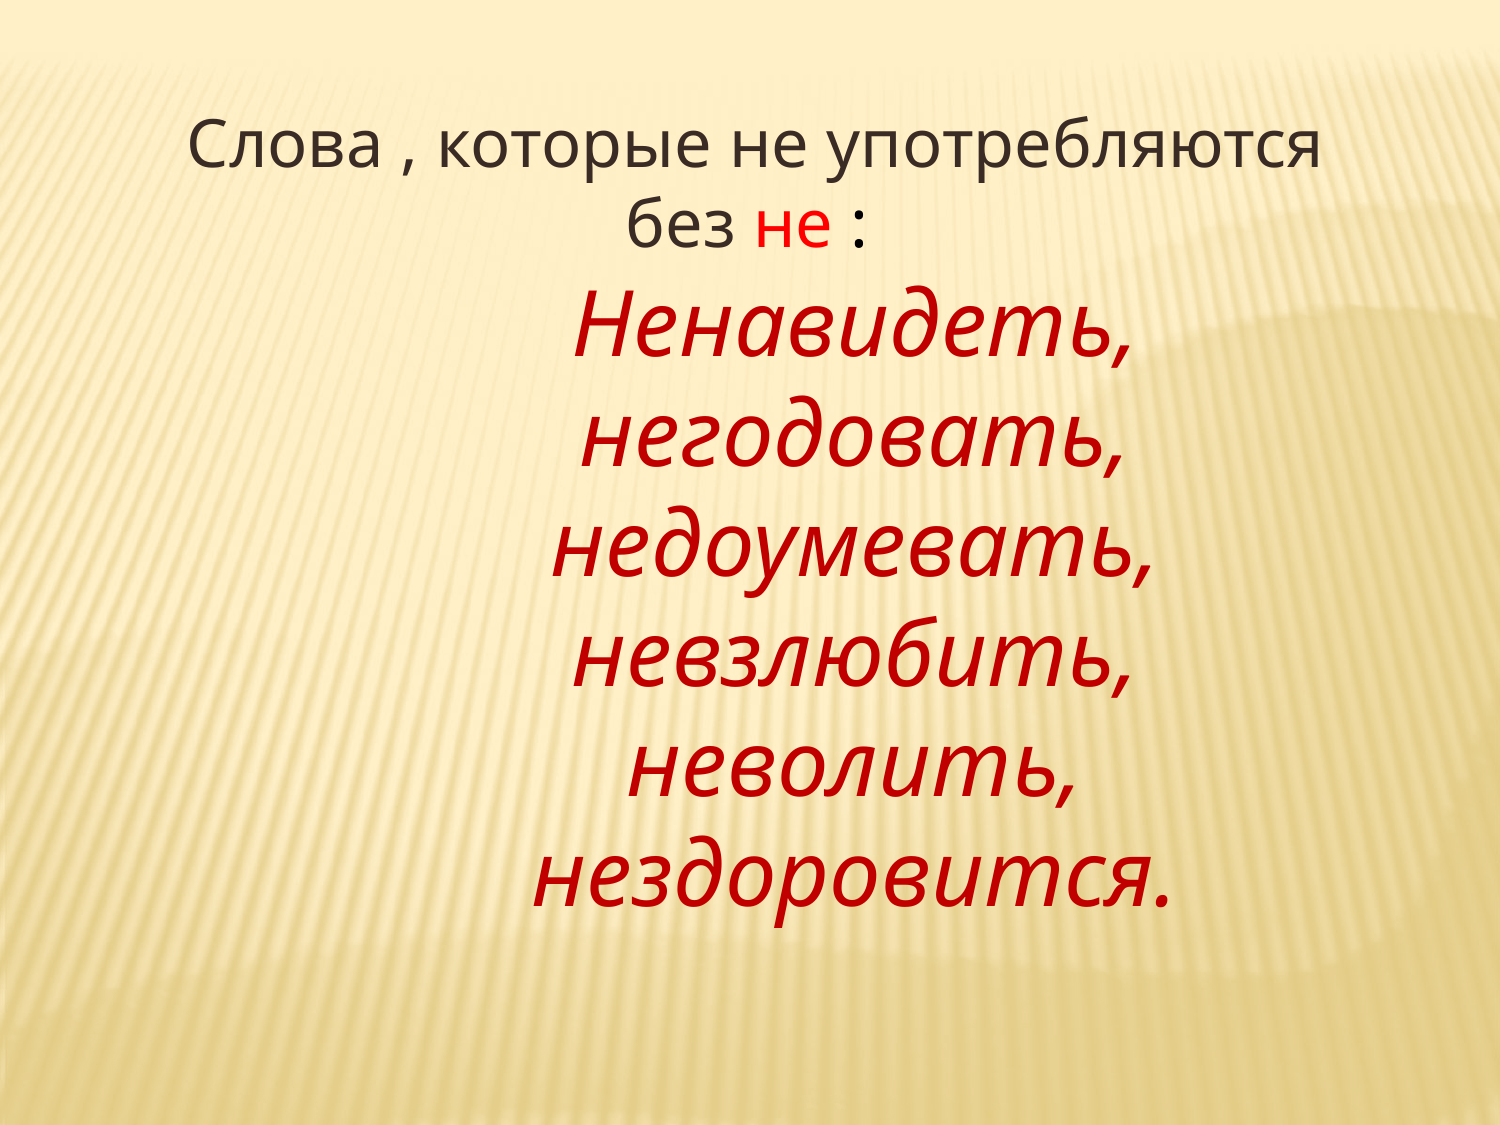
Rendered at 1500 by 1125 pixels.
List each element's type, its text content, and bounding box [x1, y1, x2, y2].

text_box Слова , которые не употребляются без не : [117, 93, 1395, 269]
text_box Ненавидеть, негодовать, недоумевать, невзлюбить, неволить, нездоровится. [374, 257, 1336, 933]
